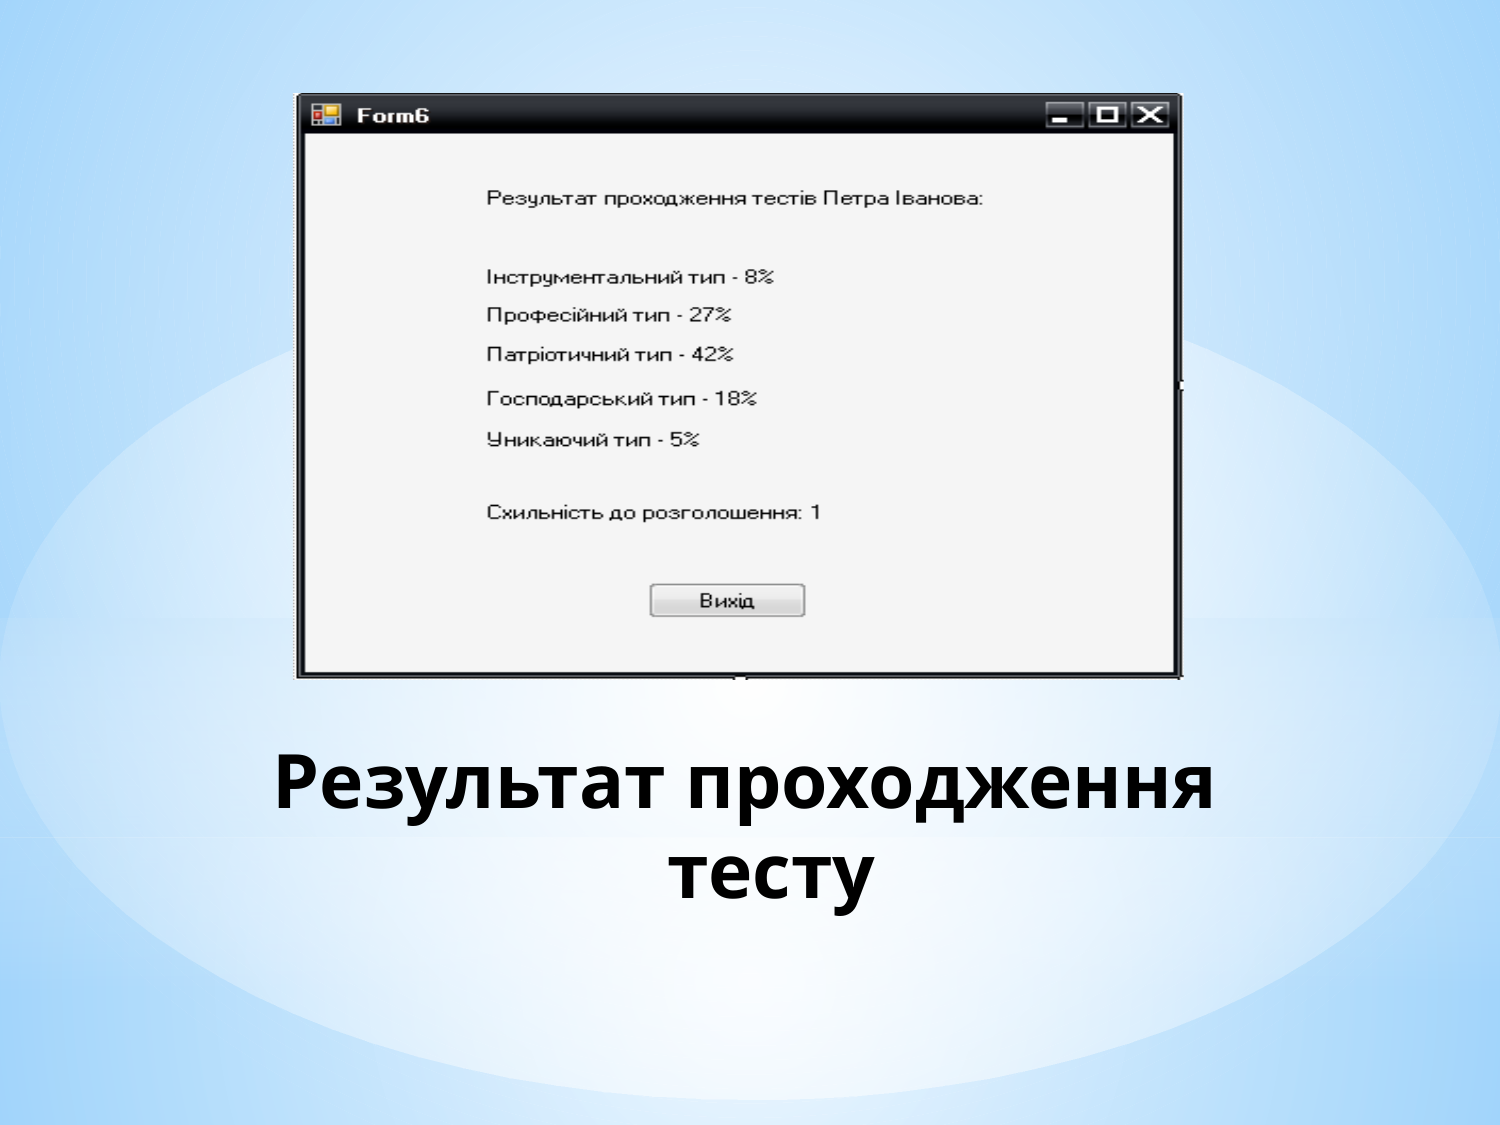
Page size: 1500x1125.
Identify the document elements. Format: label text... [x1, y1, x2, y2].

title Результат проходження тесту [210, 726, 1280, 914]
picture [292, 93, 1184, 680]
